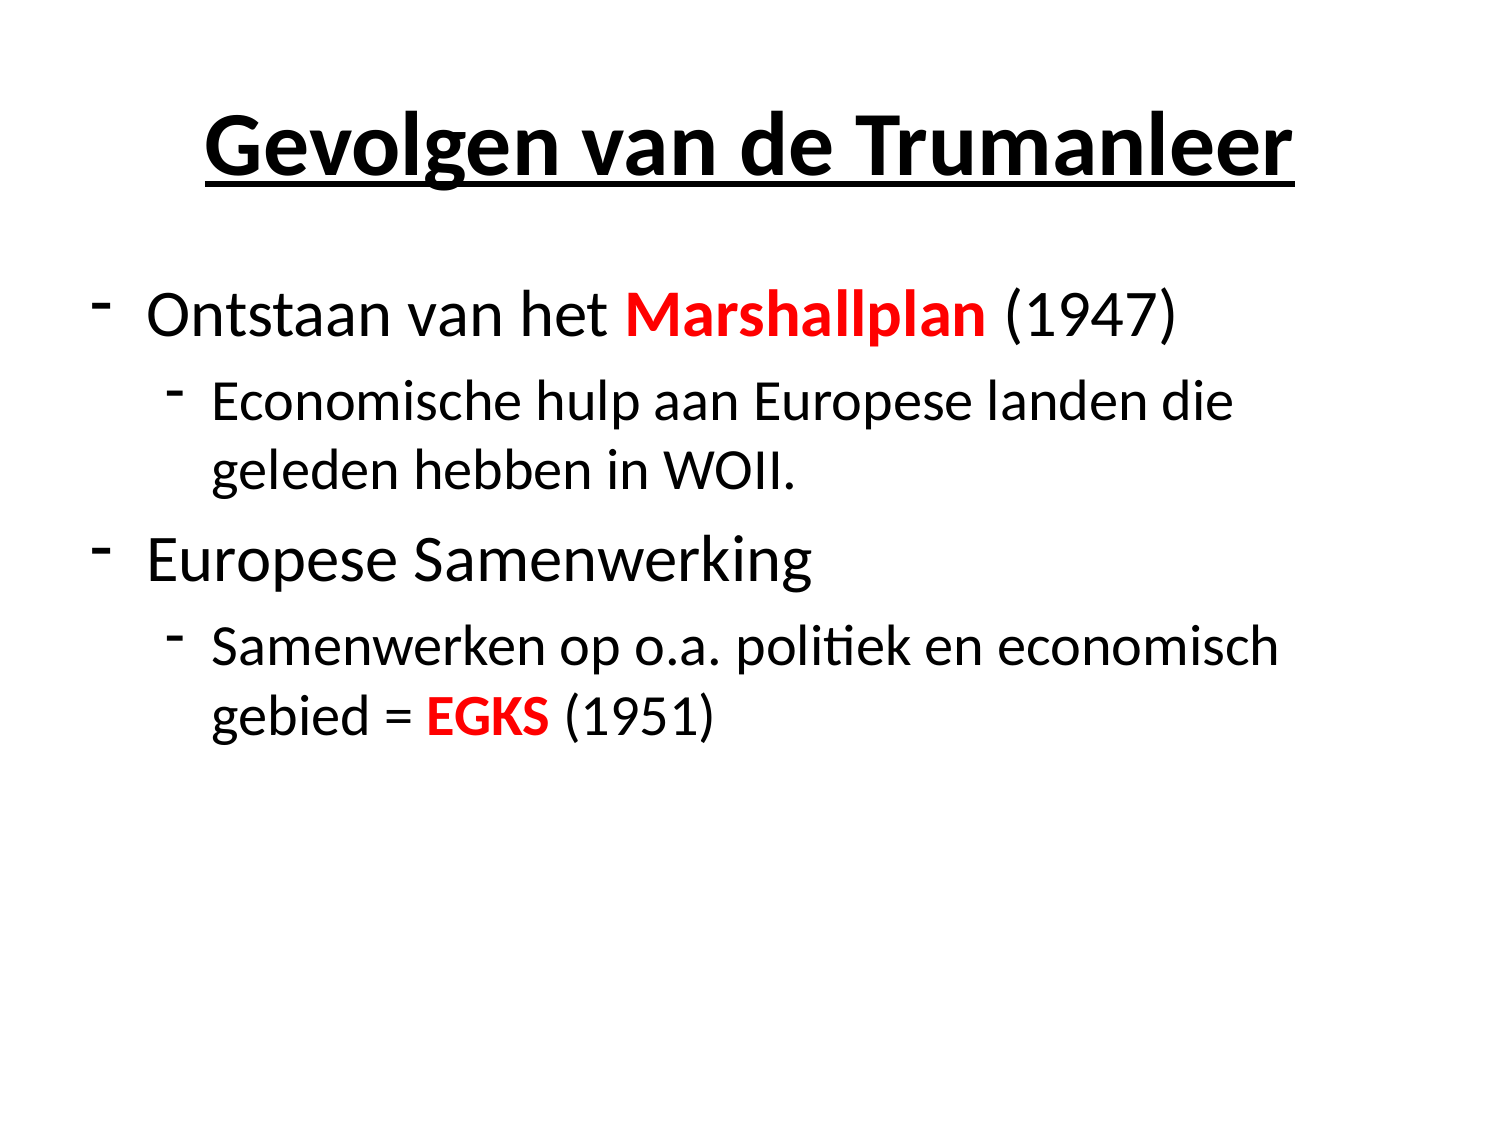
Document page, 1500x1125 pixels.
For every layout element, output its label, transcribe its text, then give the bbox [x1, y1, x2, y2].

title Gevolgen van de Trumanleer [75, 45, 1425, 233]
list Ontstaan van het Marshallplan (1947) Economische hulp aan Europese landen die geleden hebben in WOII. Europese Samenwerking Samenwerken op o.a. politiek en economisch gebied = EGKS (1951) [75, 262, 1425, 1005]
